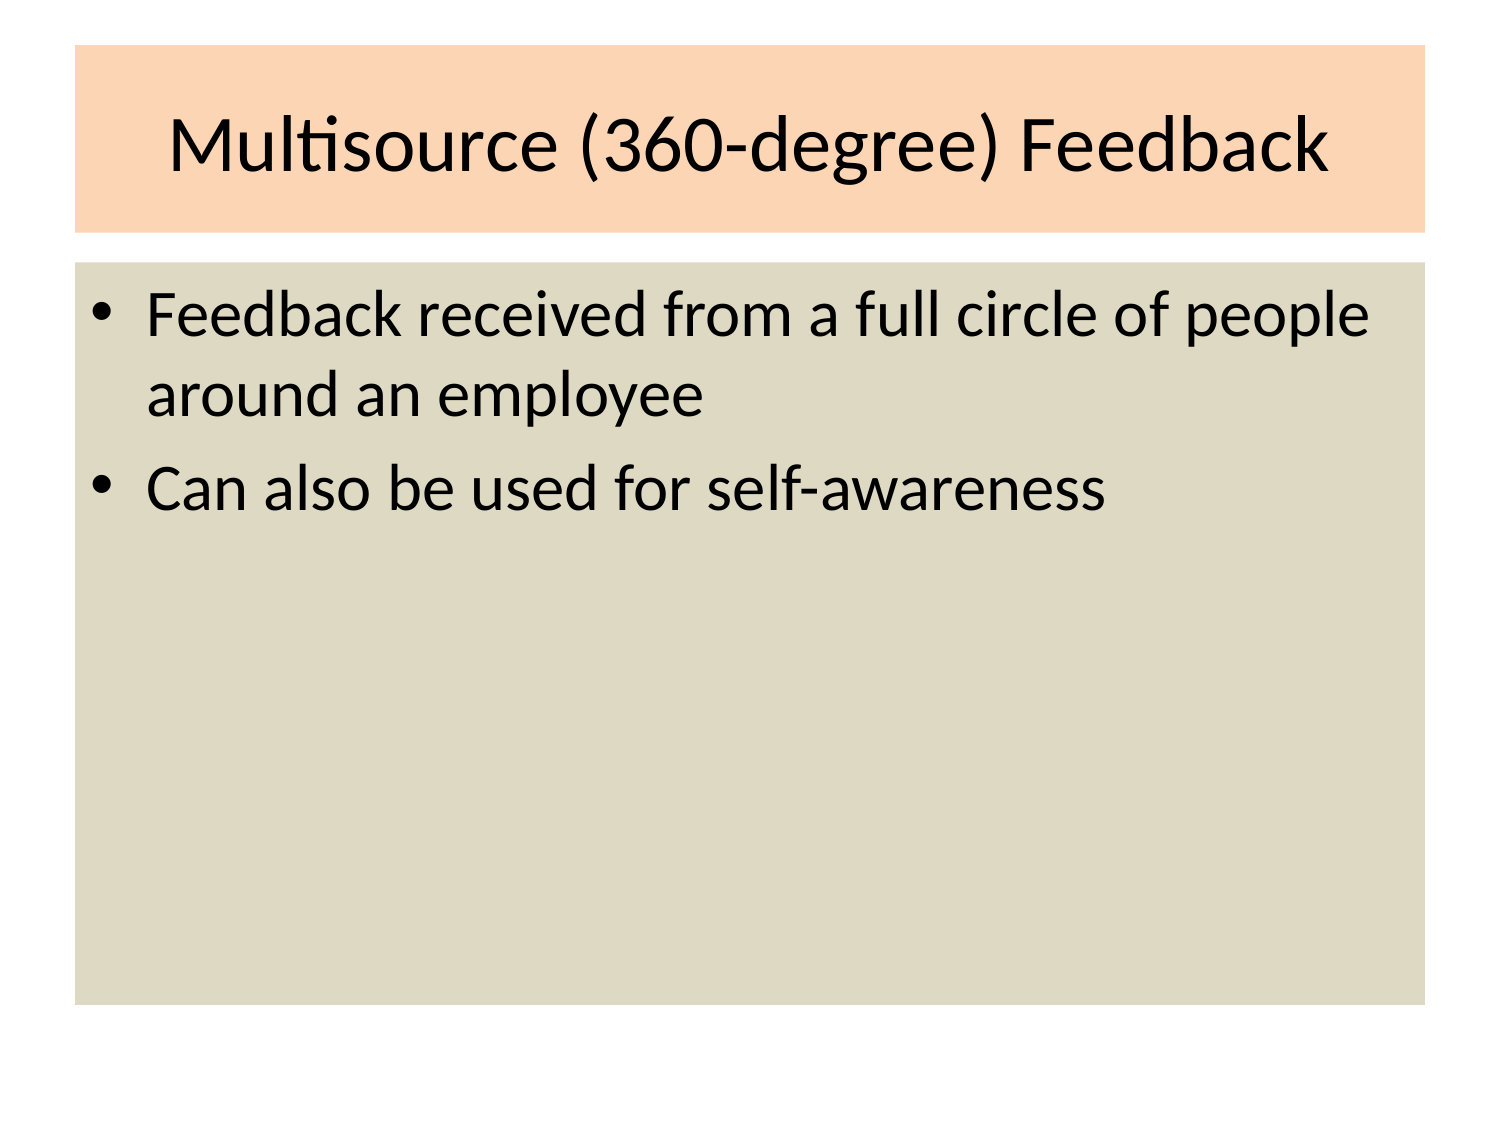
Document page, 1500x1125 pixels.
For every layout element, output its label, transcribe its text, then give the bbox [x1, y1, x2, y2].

list Feedback received from a full circle of people around an employee Can also be used for self-awareness [75, 262, 1425, 1005]
title Multisource (360-degree) Feedback [75, 45, 1425, 233]
